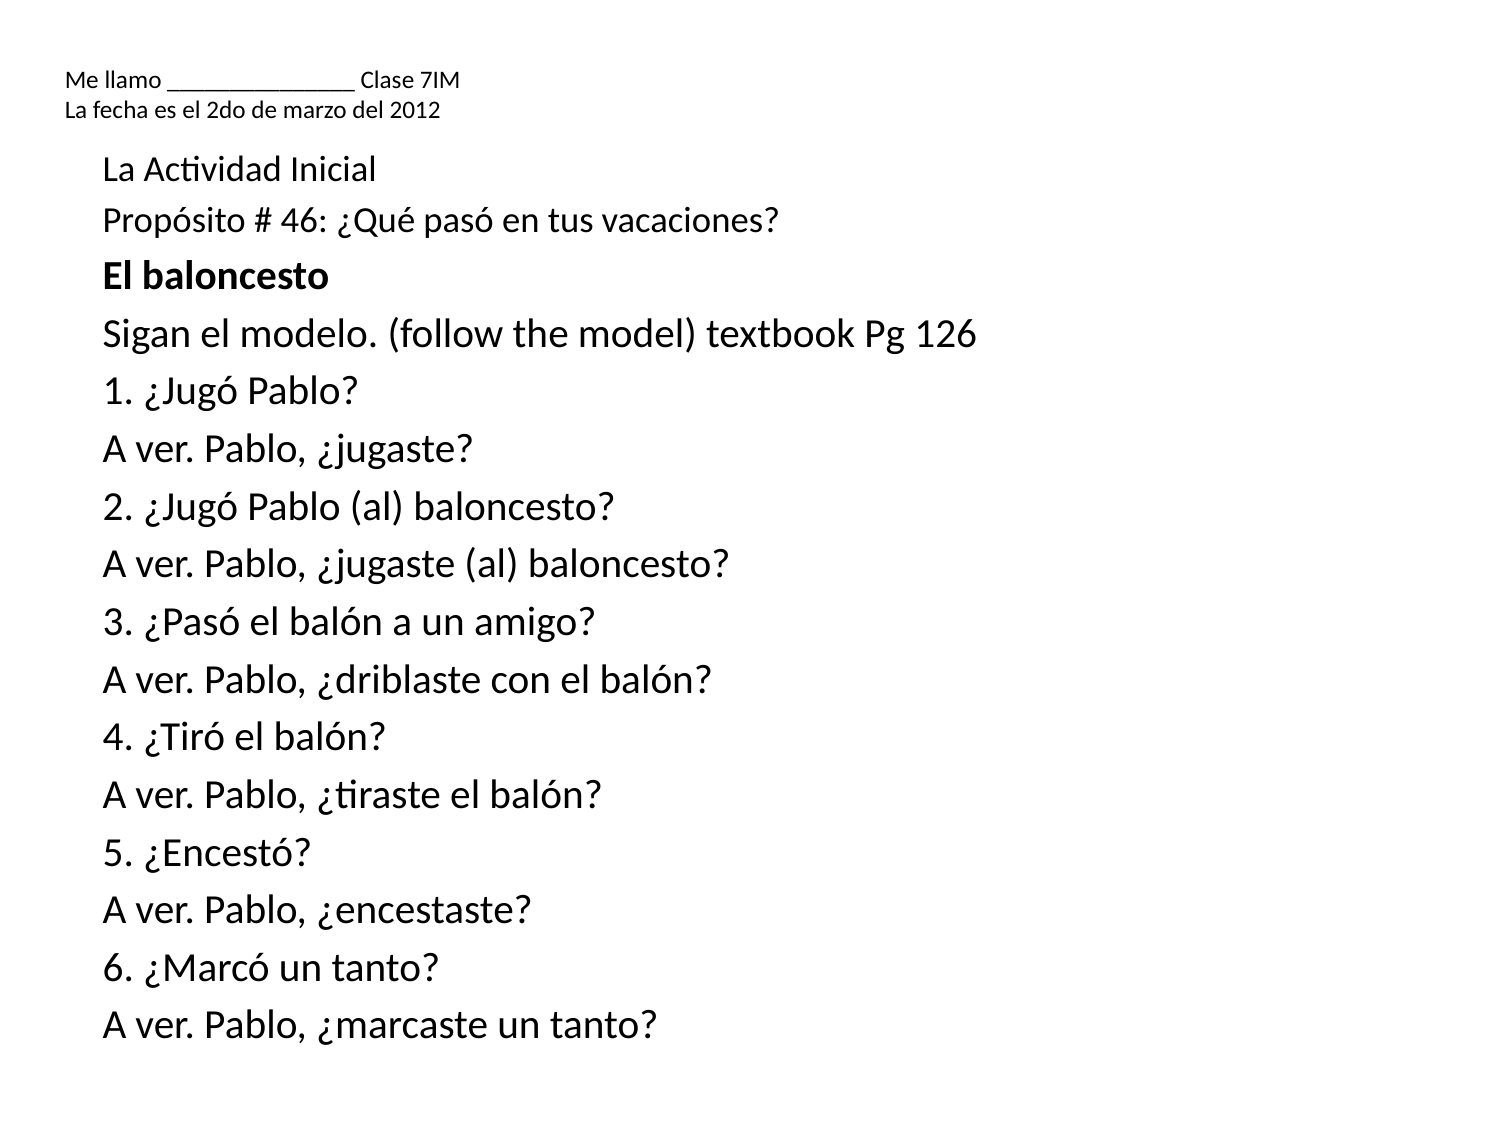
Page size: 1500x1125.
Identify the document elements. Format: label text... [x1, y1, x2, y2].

text_box Me llamo _______________ Clase 7IM La fecha es el 2do de marzo del 2012 [49, 24, 1400, 163]
subtitle La Actividad Inicial Propósito # 46: ¿Qué pasó en tus vacaciones? El baloncesto Sigan el modelo. (follow the model) textbook Pg 126 1. ¿Jugó Pablo? A ver. Pablo, ¿jugaste? 2. ¿Jugó Pablo (al) baloncesto? A ver. Pablo, ¿jugaste (al) baloncesto? 3. ¿Pasó el balón a un amigo? A ver. Pablo, ¿driblaste con el balón? 4. ¿Tiró el balón? A ver. Pablo, ¿tiraste el balón? 5. ¿Encestó? A ver. Pablo, ¿encestaste? 6. ¿Marcó un tanto? A ver. Pablo, ¿marcaste un tanto? [87, 137, 1425, 1063]
